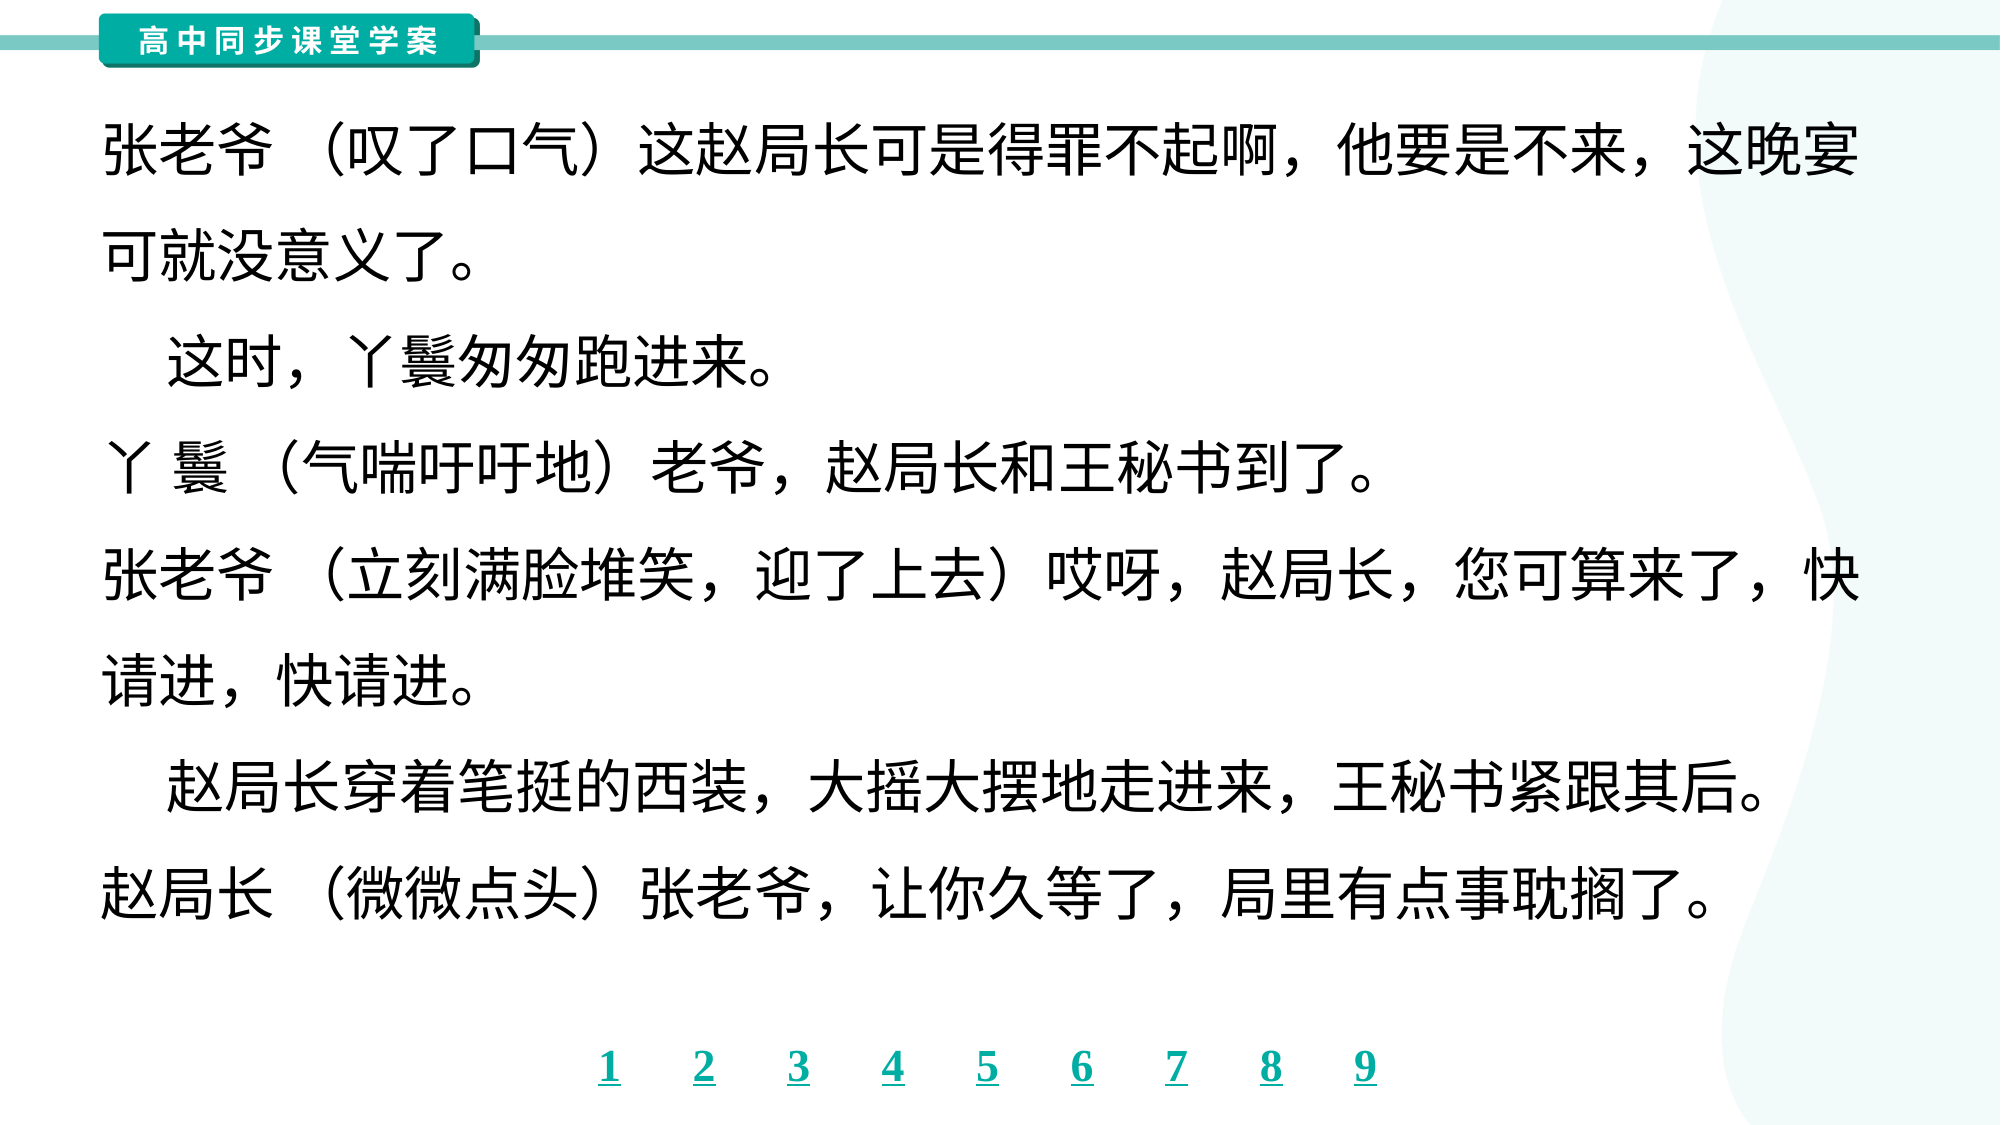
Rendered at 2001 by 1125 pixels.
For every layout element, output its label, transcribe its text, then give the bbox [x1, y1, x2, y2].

text_box 张老爷 （叹了口气）这赵局长可是得罪不起啊，他要是不来，这晚宴 可就没意义了。 这时，丫鬟匆匆跑进来。 丫 鬟 （气喘吁吁地）老爷，赵局长和王秘书到了。 张老爷 （立刻满脸堆笑，迎了上去）哎呀，赵局长，您可算来了，快 请进，快请进。 赵局长穿着笔挺的西装，大摇大摆地走进来，王秘书紧跟其后。 赵局长 （微微点头）张老爷，让你久等了，局里有点事耽搁了。 [100, 76, 1899, 927]
picture [0, 0, 2000, 1125]
